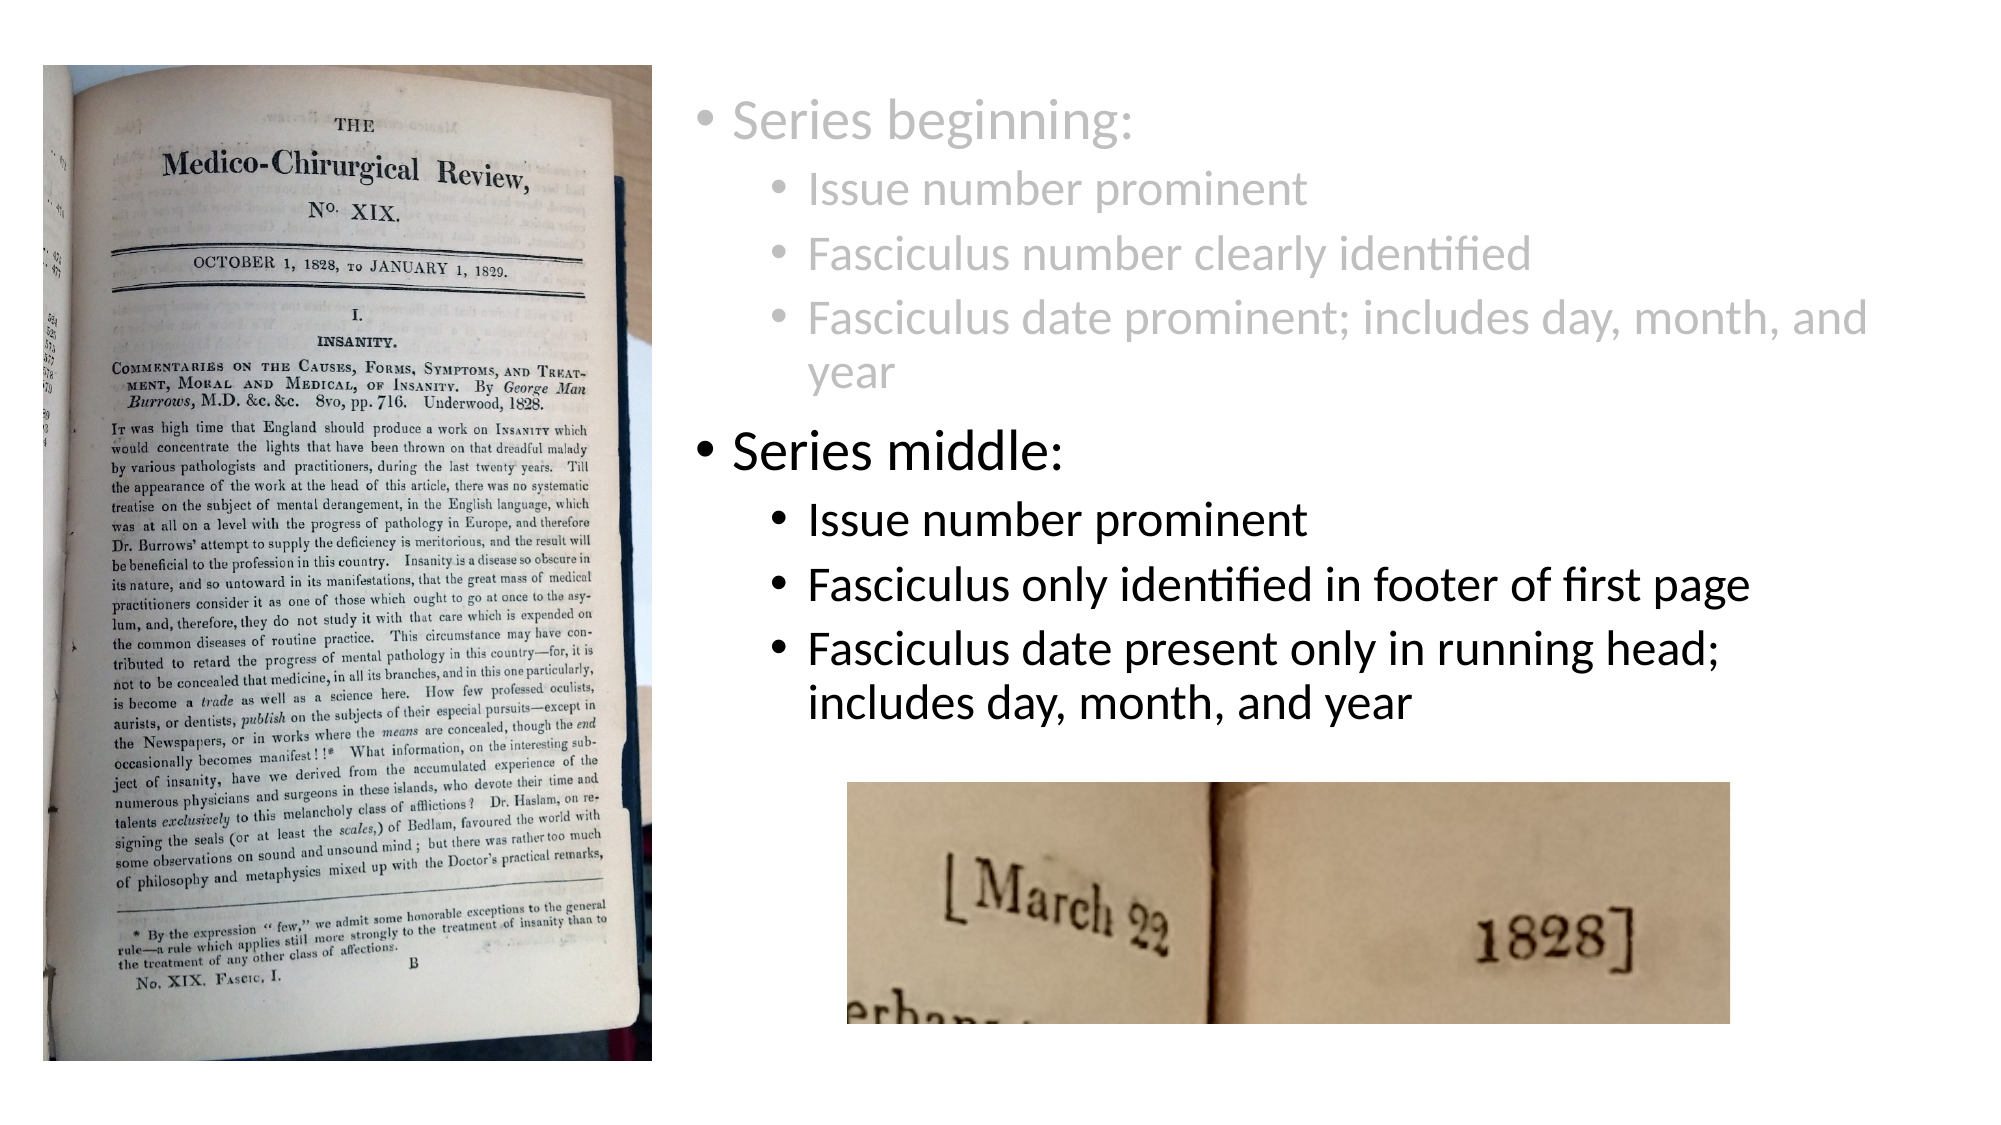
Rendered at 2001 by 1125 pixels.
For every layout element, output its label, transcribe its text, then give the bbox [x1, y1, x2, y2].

picture [43, 65, 652, 1061]
list Series beginning: Issue number prominent Fasciculus number clearly identified Fasciculus date prominent; includes day, month, and year Series middle: Issue number prominent Fasciculus only identified in footer of first page Fasciculus date present only in running head; includes day, month, and year [680, 81, 1898, 1044]
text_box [847, 782, 1731, 1024]
